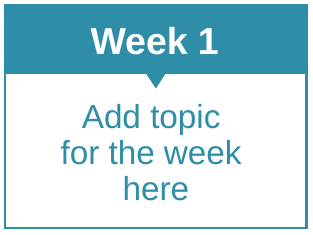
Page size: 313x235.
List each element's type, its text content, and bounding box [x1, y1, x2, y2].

text_box [4, 4, 308, 229]
text_box Add topic for the week here [11, 92, 301, 215]
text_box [4, 5, 307, 89]
